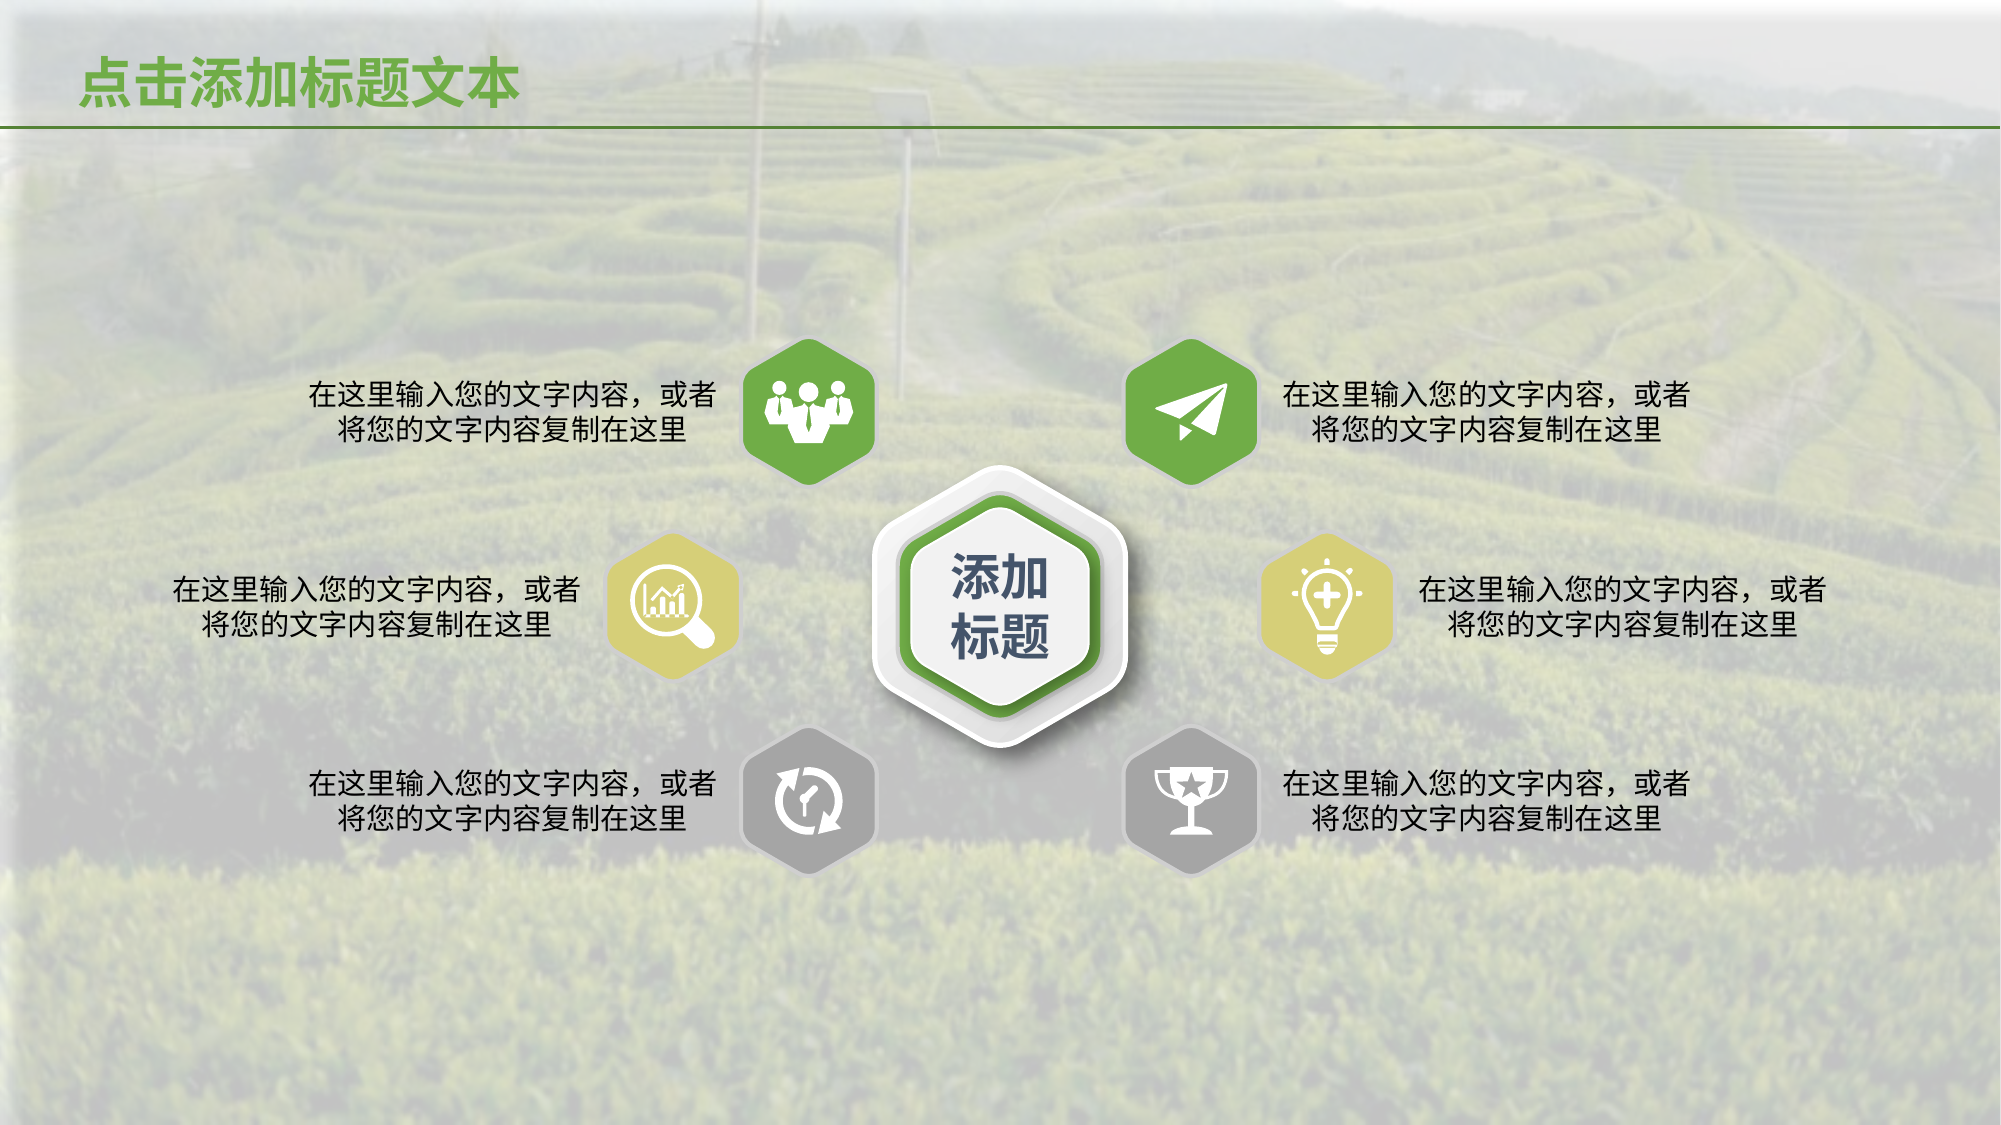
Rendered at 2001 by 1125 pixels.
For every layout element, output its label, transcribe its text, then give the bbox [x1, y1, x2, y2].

text_box [873, 466, 1127, 747]
text_box 在这里输入您的文字内容，或者将您的文字内容复制在这里 [148, 563, 606, 649]
text_box [1178, 422, 1194, 442]
text_box [1290, 557, 1364, 632]
text_box 在这里输入您的文字内容，或者将您的文字内容复制在这里 [284, 758, 741, 843]
text_box [1122, 724, 1259, 878]
text_box [774, 766, 817, 836]
text_box [1315, 633, 1339, 656]
text_box [741, 335, 878, 489]
text_box [606, 530, 742, 683]
text_box [939, 507, 1061, 538]
text_box 在这里输入您的文字内容，或者将您的文字内容复制在这里 [1395, 563, 1852, 649]
text_box 点击添加标题文本 [63, 40, 537, 122]
text_box [1258, 530, 1395, 683]
text_box 在这里输入您的文字内容，或者将您的文字内容复制在这里 [1259, 758, 1716, 843]
text_box [910, 555, 915, 658]
text_box [896, 492, 1102, 679]
text_box [1153, 766, 1230, 836]
text_box [935, 673, 1065, 706]
text_box [741, 724, 878, 878]
text_box [1085, 555, 1090, 658]
text_box 在这里输入您的文字内容，或者将您的文字内容复制在这里 [1259, 369, 1716, 454]
text_box 添加 标题 [915, 538, 1085, 673]
text_box [1153, 382, 1229, 437]
text_box 在这里输入您的文字内容，或者将您的文字内容复制在这里 [284, 369, 741, 454]
text_box [1122, 335, 1259, 489]
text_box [764, 380, 854, 444]
text_box [798, 784, 819, 818]
text_box [629, 563, 716, 650]
text_box [801, 766, 844, 836]
